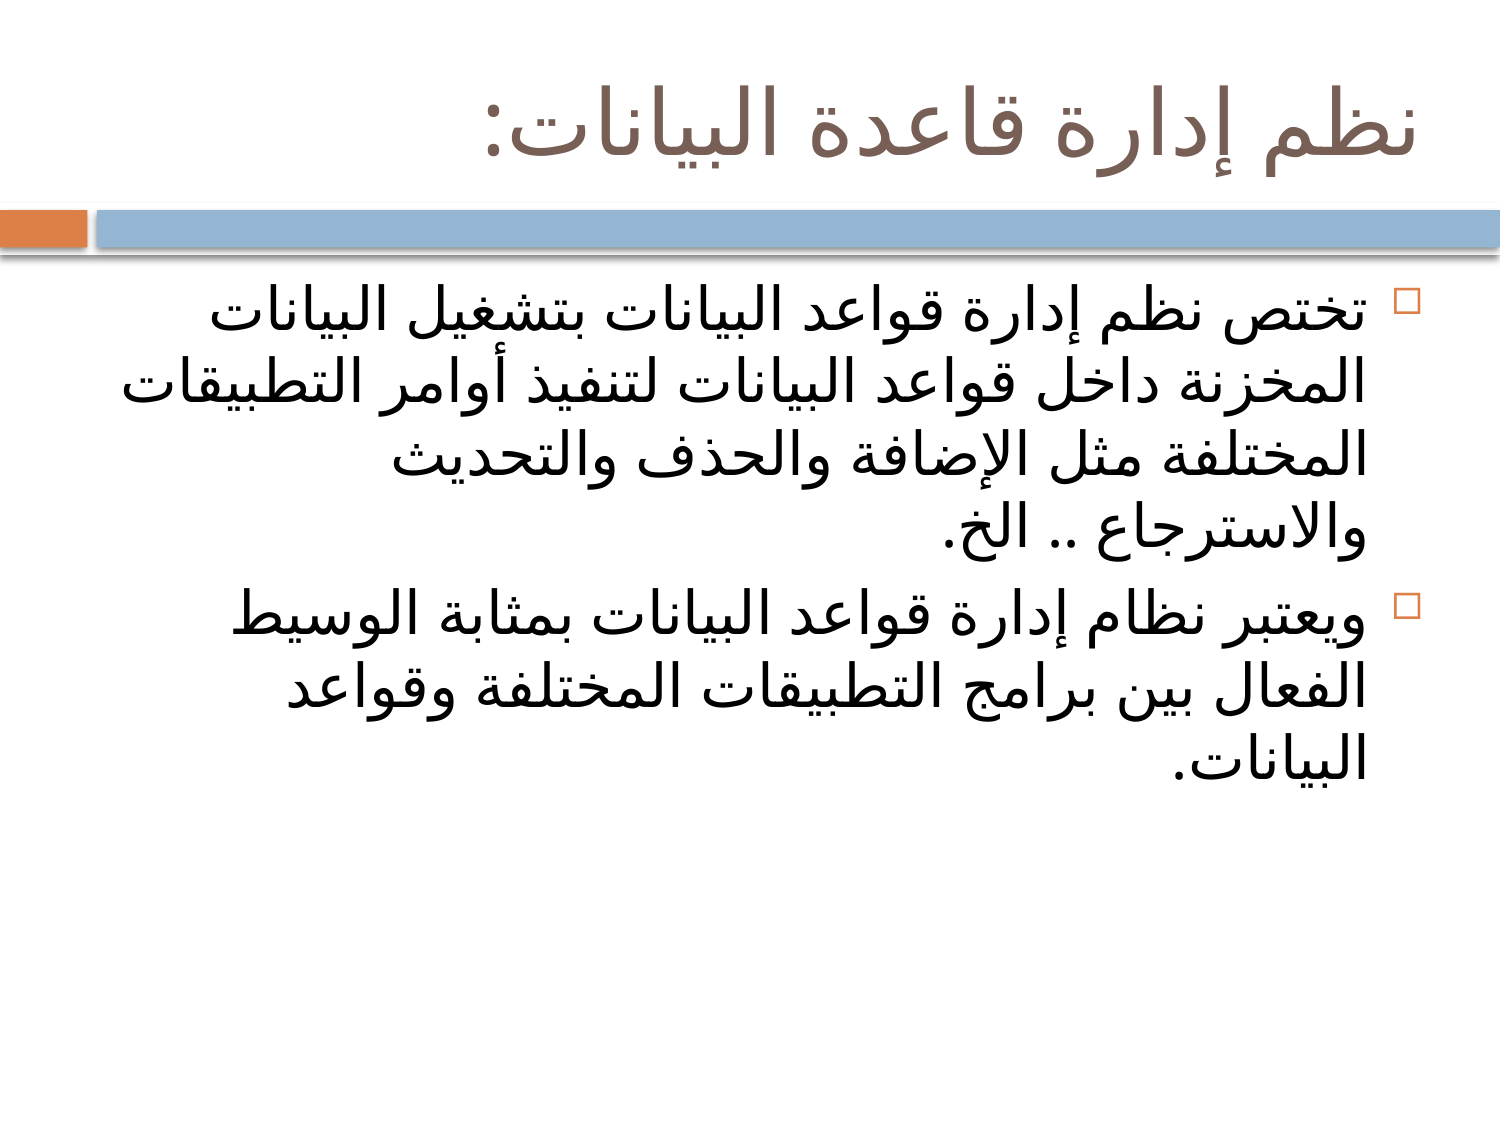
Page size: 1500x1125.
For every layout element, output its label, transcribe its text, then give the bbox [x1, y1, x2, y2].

list تختص نظم إدارة قواعد البيانات بتشغيل البيانات المخزنة داخل قواعد البيانات لتنفيذ أوامر التطبيقات المختلفة مثل الإضافة والحذف والتحديث والاسترجاع .. الخ. ويعتبر نظام إدارة قواعد البيانات بمثابة الوسيط الفعال بين برامج التطبيقات المختلفة وقواعد البيانات. [100, 262, 1438, 1000]
title نظم إدارة قاعدة البيانات: [100, 37, 1438, 200]
